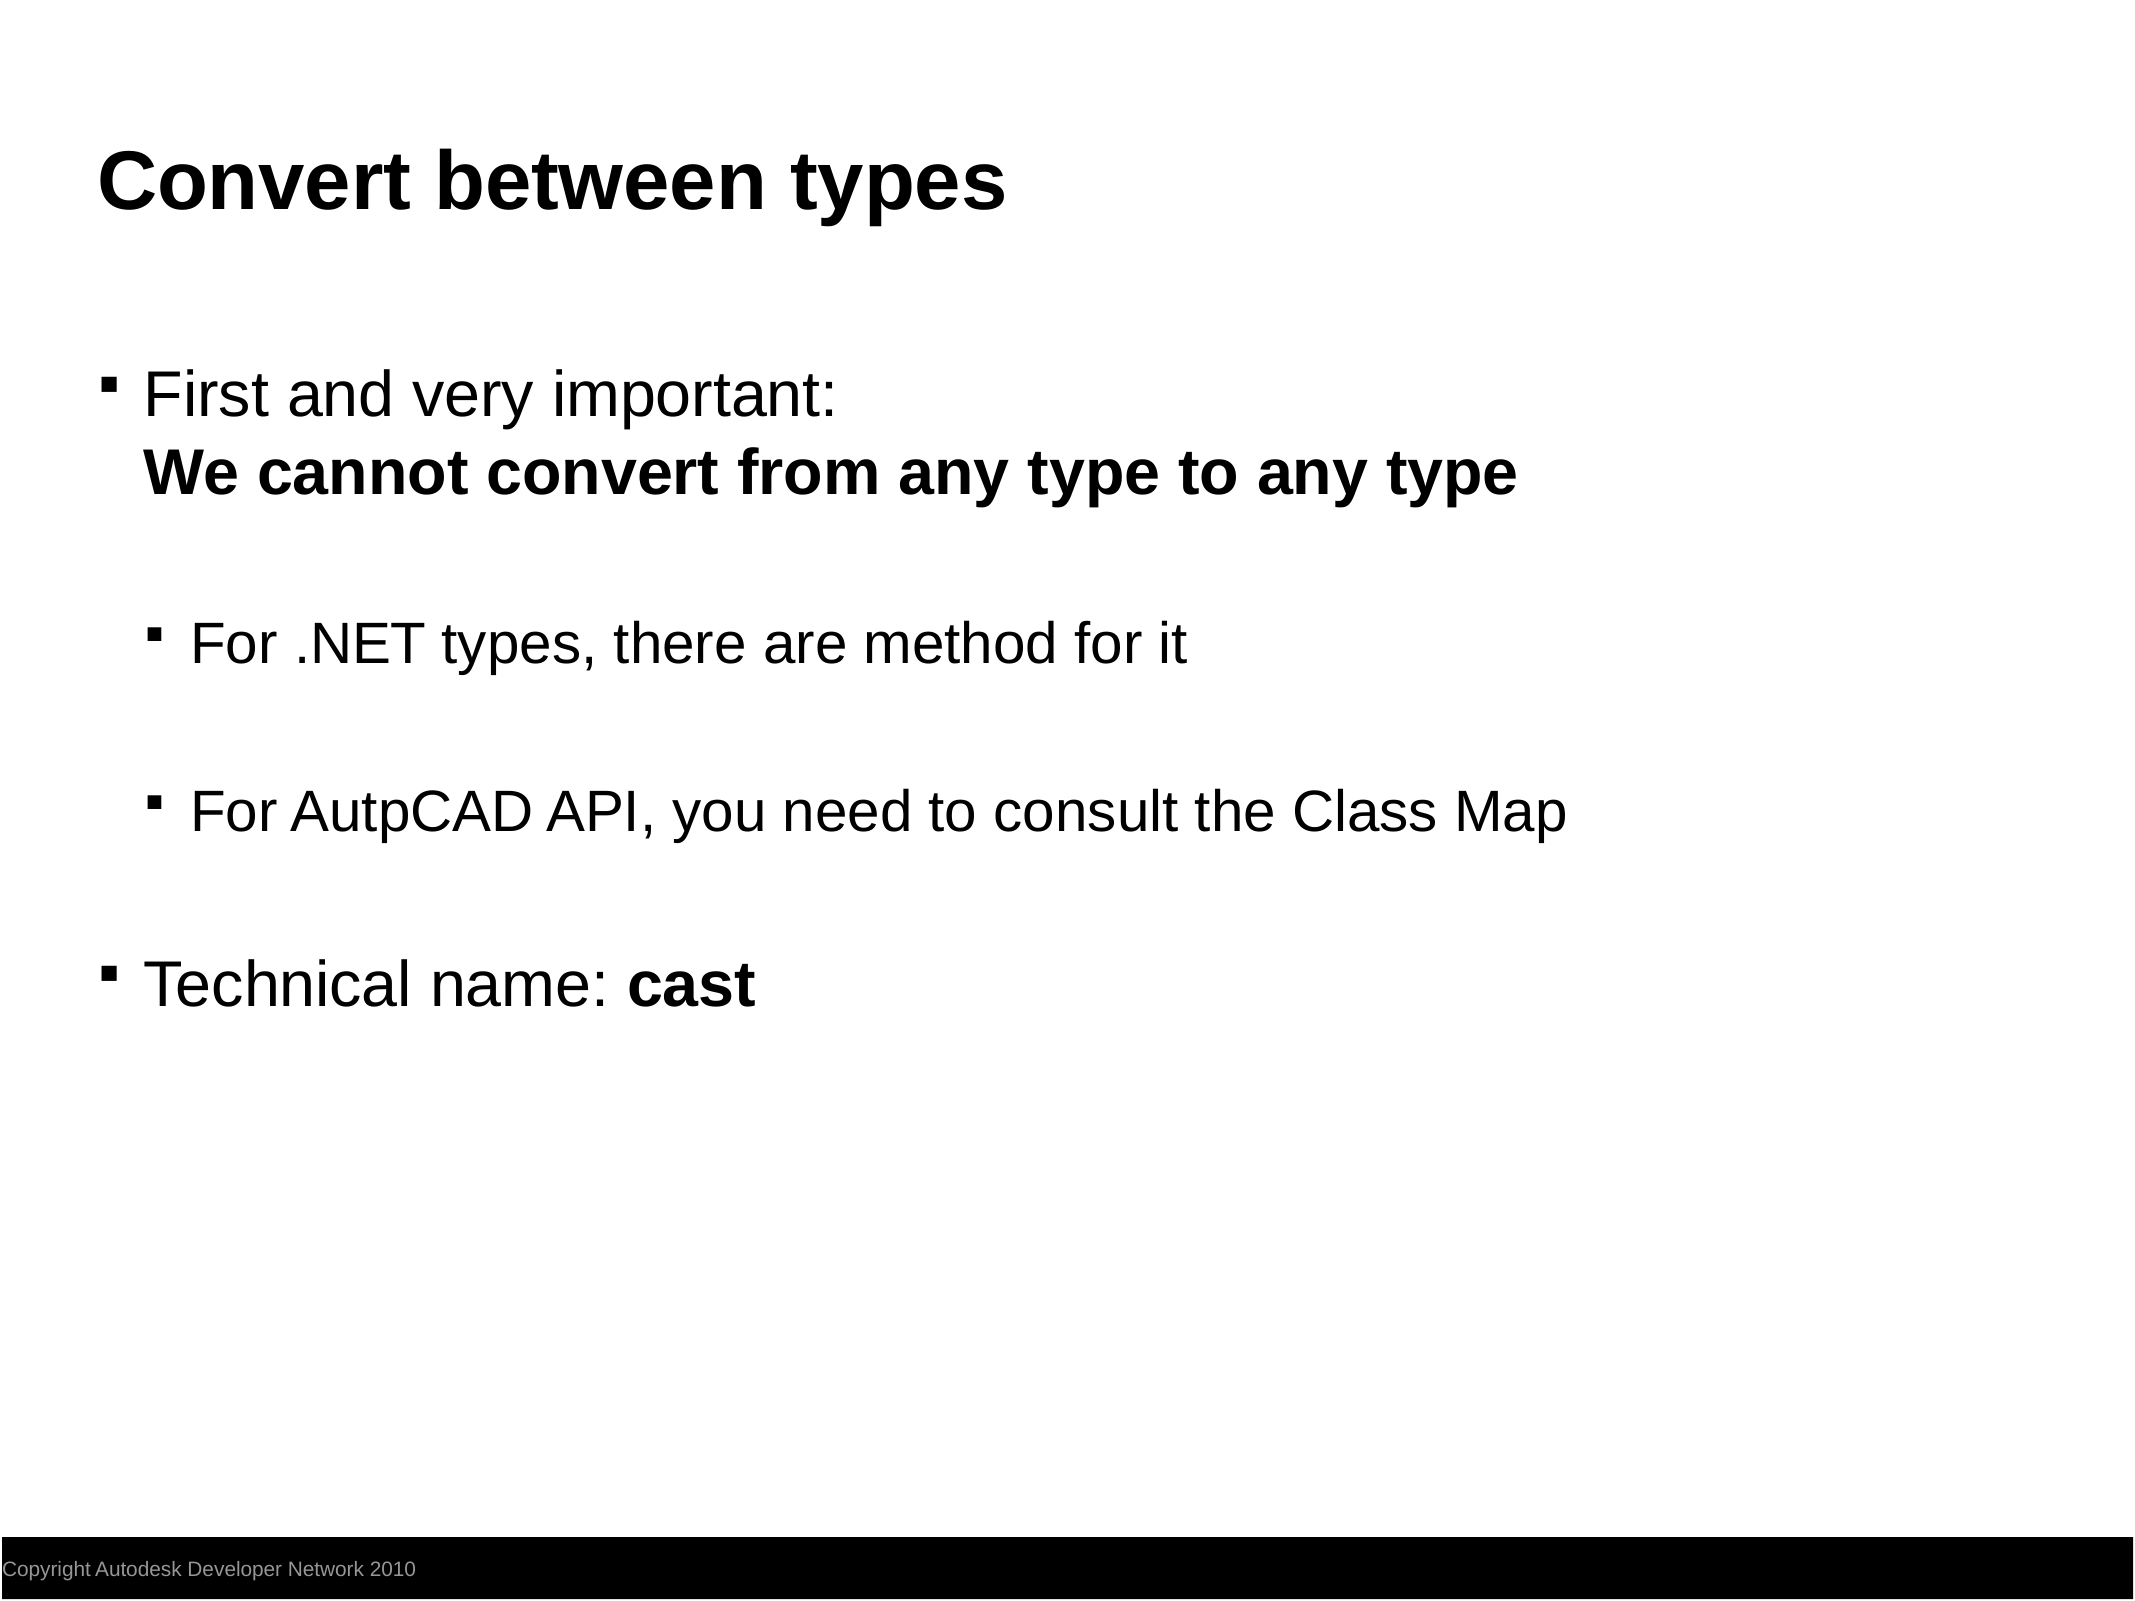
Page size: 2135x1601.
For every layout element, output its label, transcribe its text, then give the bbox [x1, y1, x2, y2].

list First and very important: We cannot convert from any type to any type For .NET types, there are method for it For AutpCAD API, you need to consult the Class Map Technical name: cast [96, 351, 2028, 1452]
title Convert between types [96, 59, 2028, 293]
